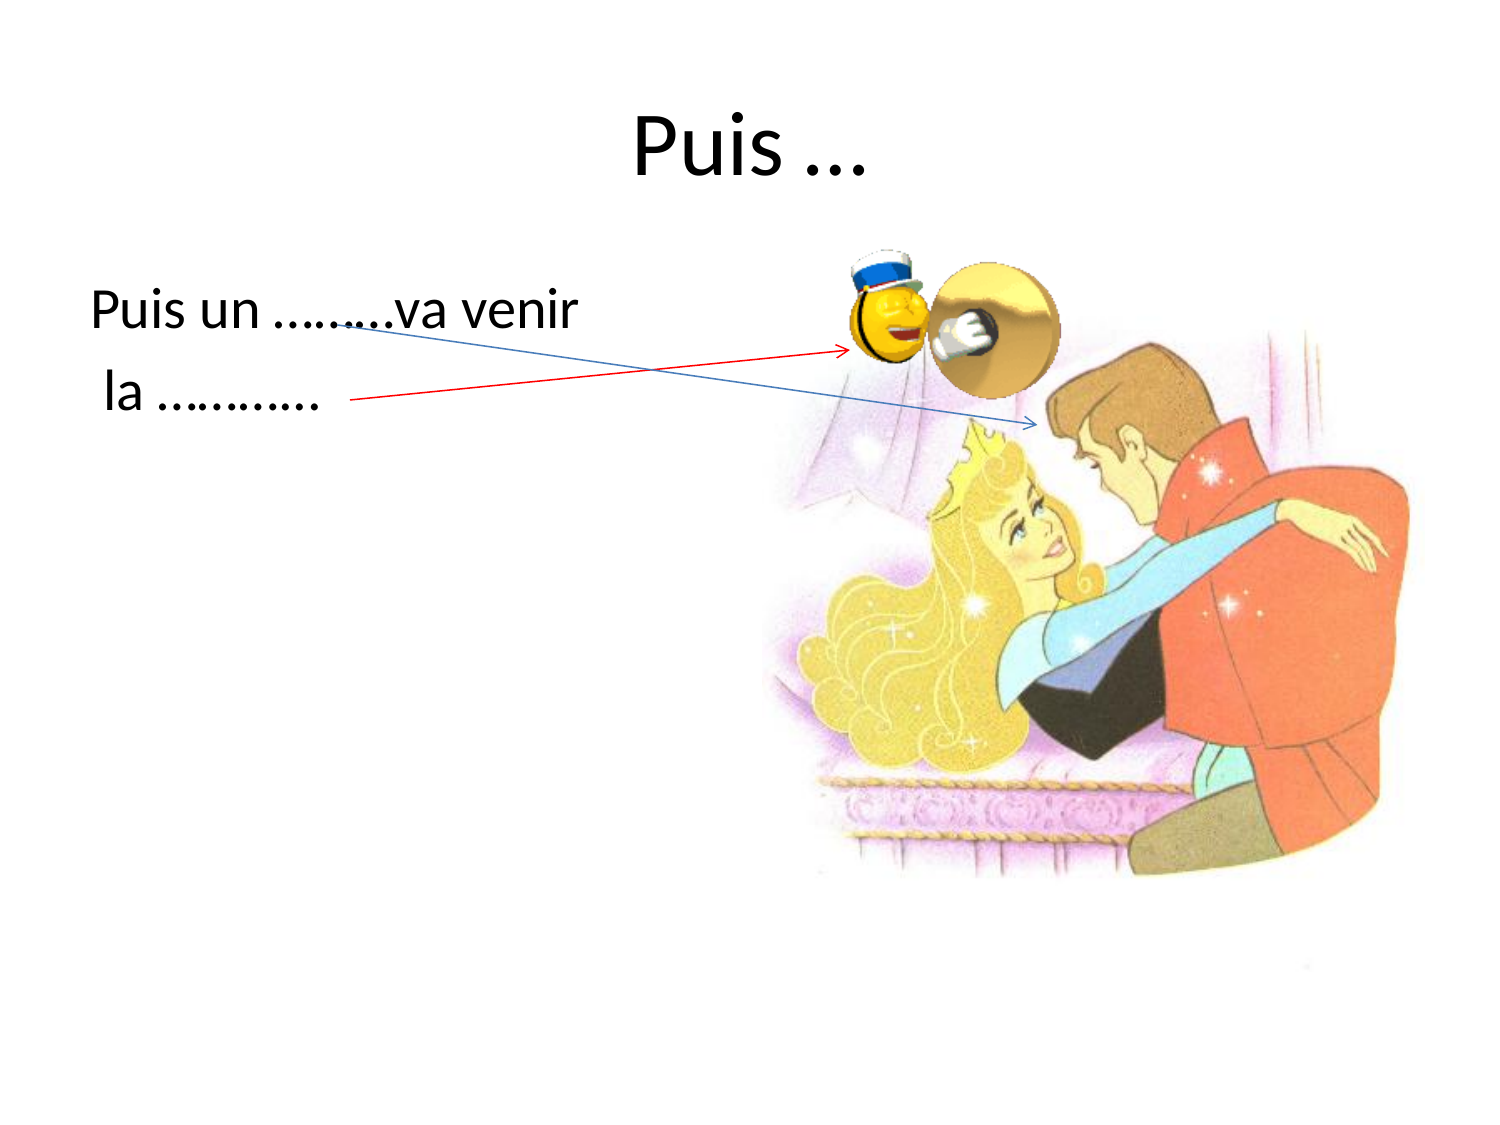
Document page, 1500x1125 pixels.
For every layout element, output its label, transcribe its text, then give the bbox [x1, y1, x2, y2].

list Puis un ………va venir la ………... [75, 262, 738, 1005]
title Puis … [75, 45, 1425, 233]
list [762, 290, 1426, 977]
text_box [337, 324, 1038, 426]
picture [837, 237, 1082, 434]
